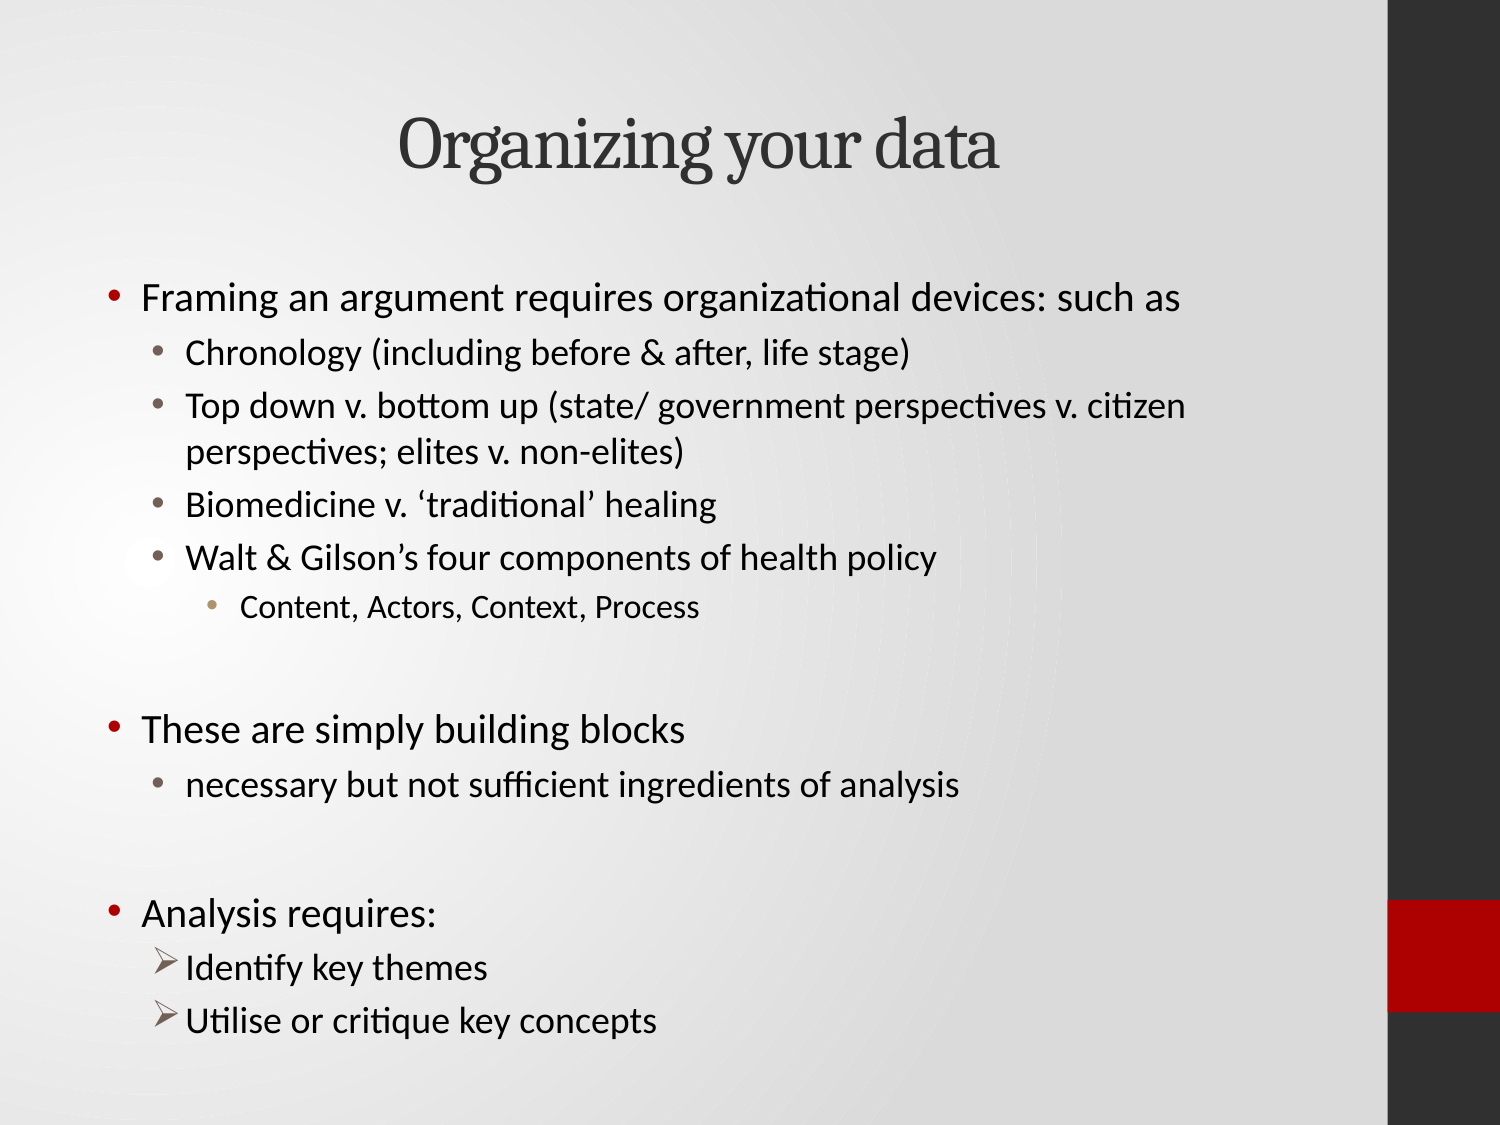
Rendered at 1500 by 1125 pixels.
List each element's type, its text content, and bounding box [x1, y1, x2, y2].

list Framing an argument requires organizational devices: such as Chronology (including before & after, life stage) Top down v. bottom up (state/ government perspectives v. citizen perspectives; elites v. non-elites) Biomedicine v. ‘traditional’ healing Walt & Gilson’s four components of health policy Content, Actors, Context, Process These are simply building blocks necessary but not sufficient ingredients of analysis Analysis requires: Identify key themes Utilise or critique key concepts [75, 262, 1325, 1050]
title Organizing your data [75, 45, 1325, 233]
